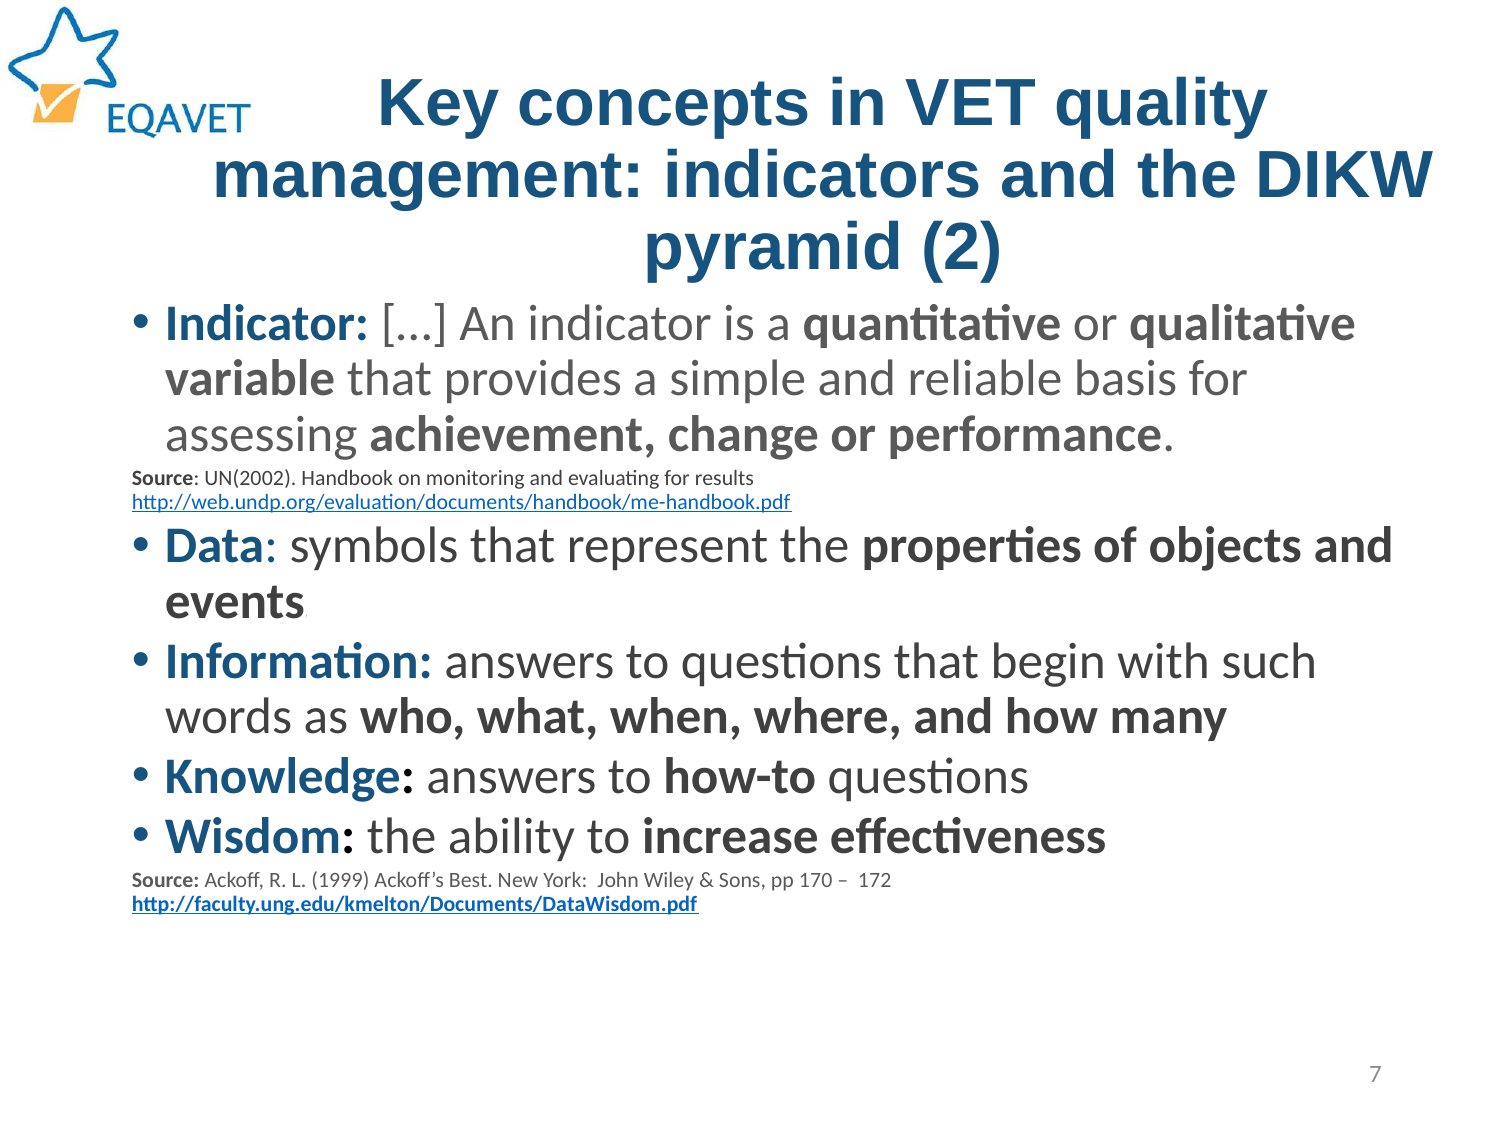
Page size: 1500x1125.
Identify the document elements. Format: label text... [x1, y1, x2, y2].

title Key concepts in VET quality management: indicators and the DIKW pyramid (2) [176, 71, 1471, 289]
slide_number 7 [1059, 1042, 1397, 1103]
picture [0, 0, 274, 148]
list Indicator: […] An indicator is a quantitative or qualitative variable that provides a simple and reliable basis for assessing achievement, change or performance. Source: UN(2002). Handbook on monitoring and evaluating for results http://web.undp.org/evaluation/documents/handbook/me-handbook.pdf Data: symbols that represent the properties of objects and events." Information: answers to questions that begin with such words as who, what, when, where, and how many Knowledge: answers to how-to questions Wisdom: the ability to increase effectiveness Source: Ackoff, R. L. (1999) Ackoff’s Best. New York: John Wiley & Sons, pp 170 – 172 http://faculty.ung.edu/kmelton/Documents/DataWisdom.pdf [116, 288, 1411, 1003]
